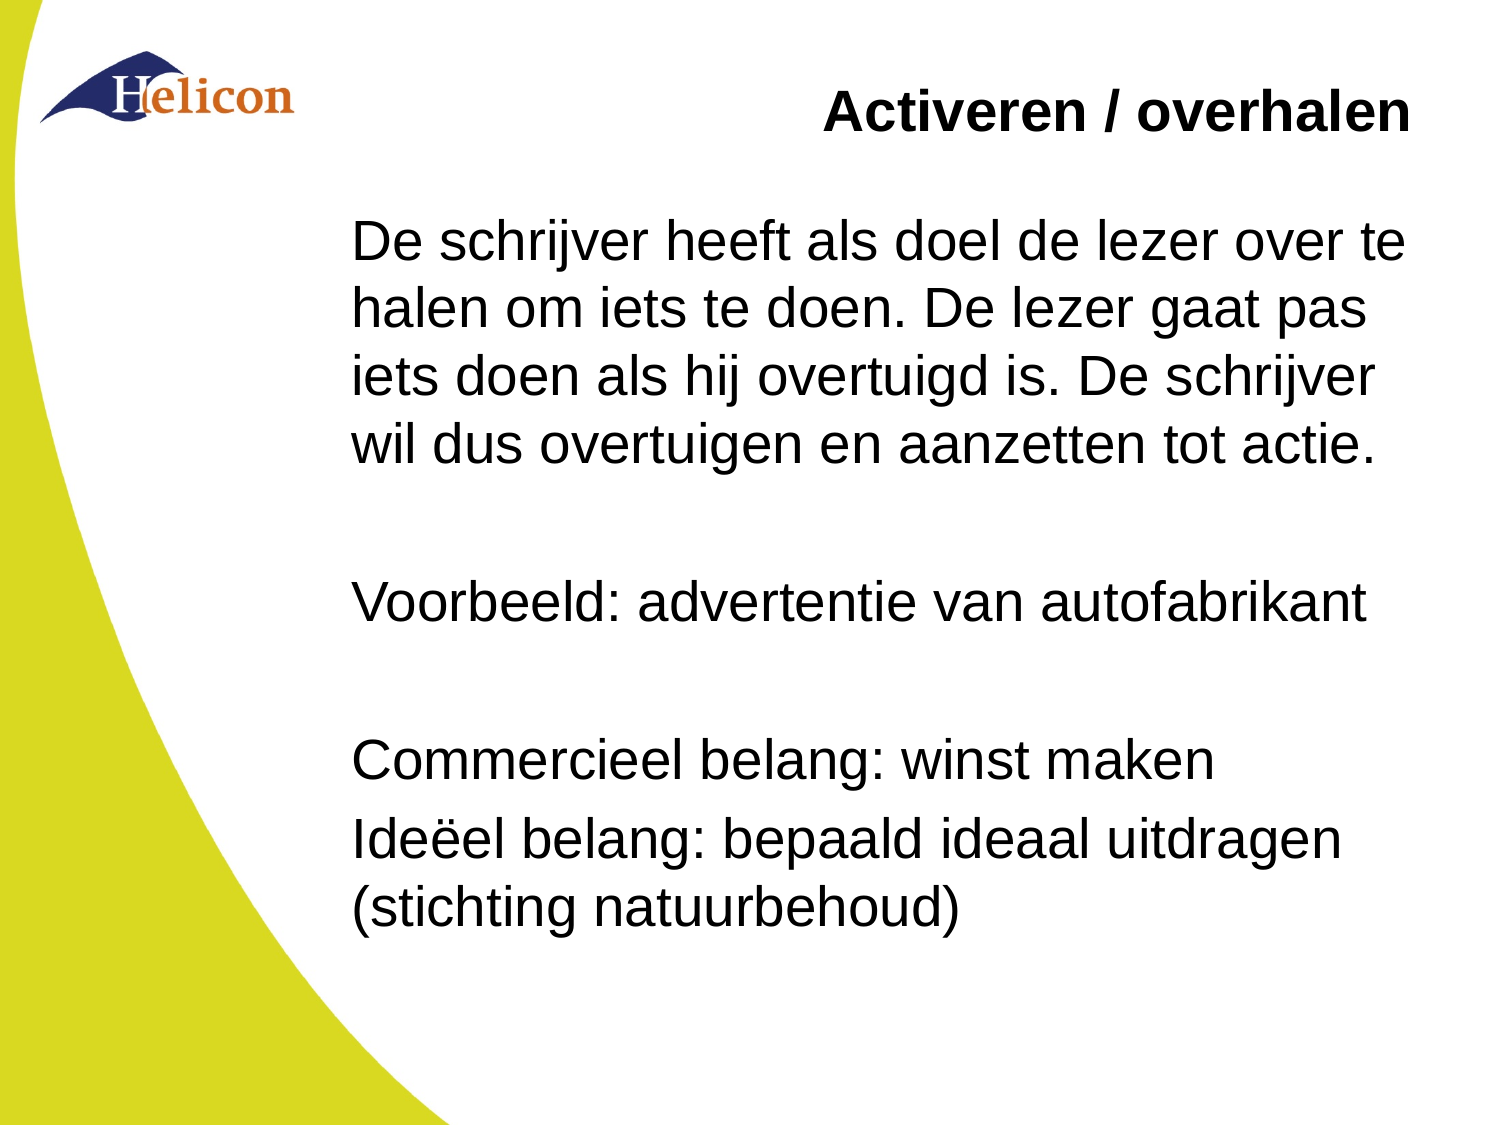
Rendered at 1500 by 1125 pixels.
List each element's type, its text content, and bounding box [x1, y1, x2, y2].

list De schrijver heeft als doel de lezer over te halen om iets te doen. De lezer gaat pas iets doen als hij overtuigd is. De schrijver wil dus overtuigen en aanzetten tot actie. Voorbeeld: advertentie van autofabrikant Commercieel belang: winst maken Ideëel belang: bepaald ideaal uitdragen (stichting natuurbehoud) [336, 196, 1425, 1005]
picture [0, 0, 1500, 1125]
title Activeren / overhalen [337, 54, 1428, 161]
